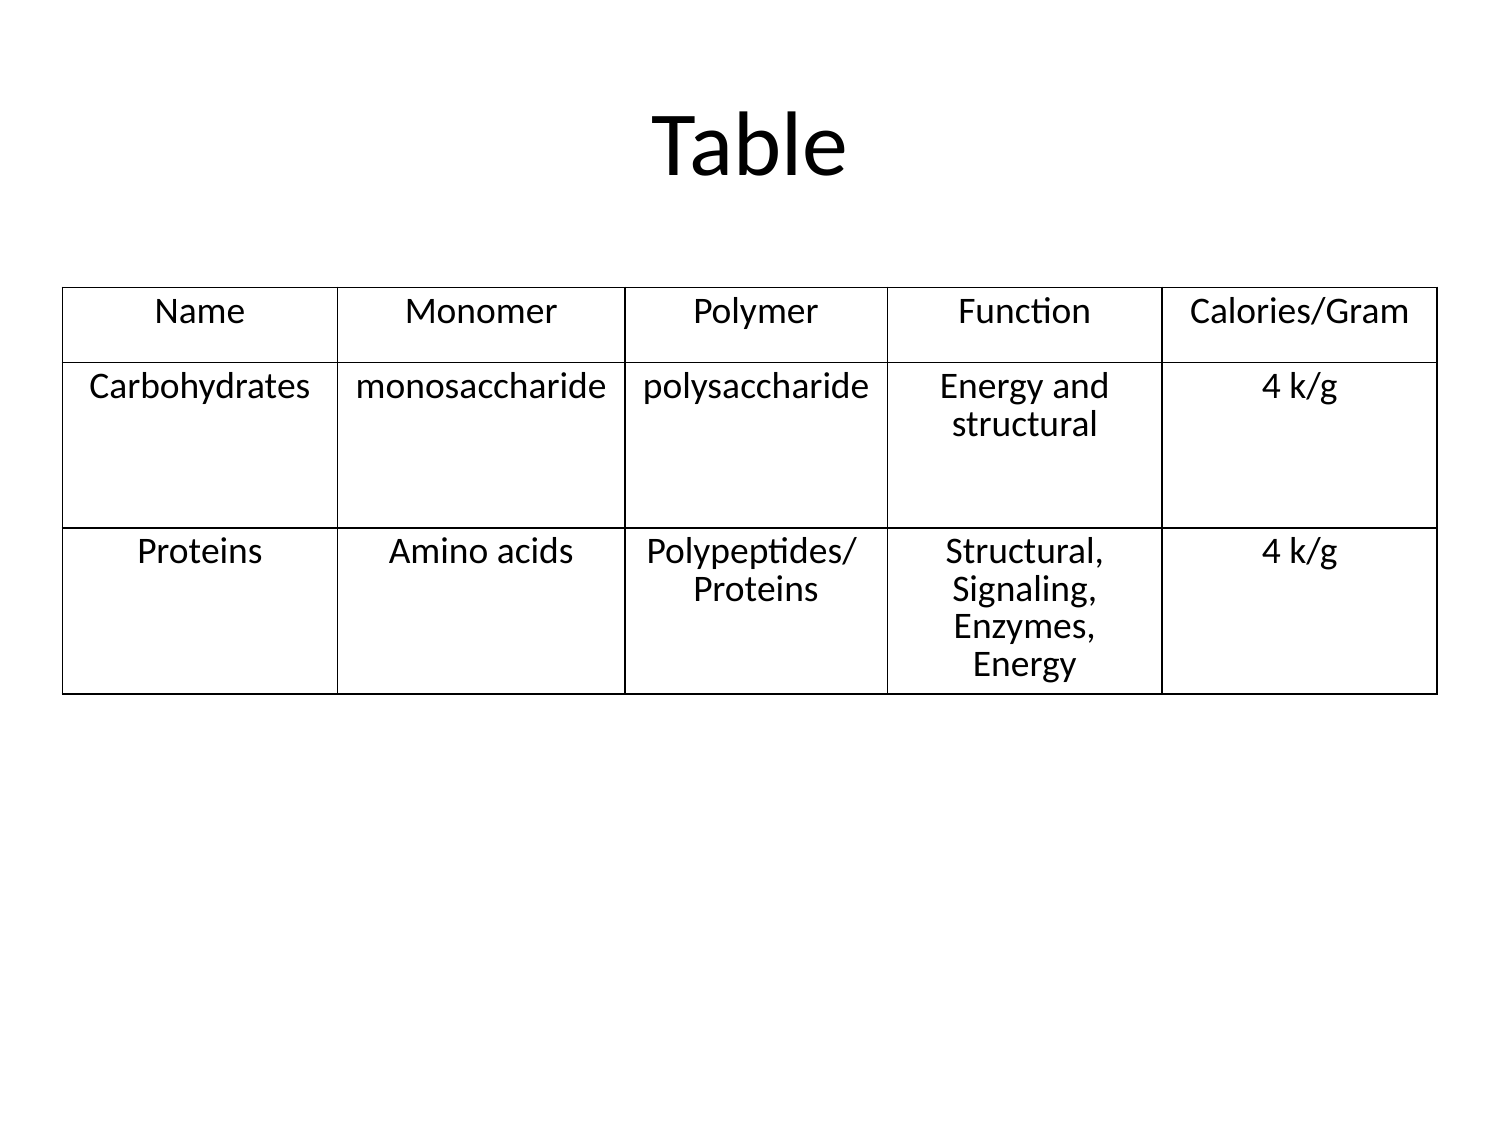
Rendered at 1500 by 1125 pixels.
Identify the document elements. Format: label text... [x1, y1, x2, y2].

table_header Polymer [626, 288, 887, 362]
table_cell Amino acids [338, 529, 624, 693]
table_cell Polypeptides/ Proteins [626, 529, 887, 693]
table_cell 4 k/g [1163, 529, 1436, 693]
table_cell 4 k/g [1163, 363, 1436, 527]
table_cell Carbohydrates [63, 363, 337, 527]
title Table [75, 45, 1425, 233]
table_cell monosaccharide [338, 363, 624, 527]
table_header Name [63, 288, 337, 362]
table_header Function [888, 288, 1161, 362]
table_cell Structural, Signaling, Enzymes, Energy [888, 529, 1161, 693]
table_cell polysaccharide [626, 363, 887, 527]
table_header Monomer [338, 288, 624, 362]
table_header Calories/Gram [1163, 288, 1436, 362]
table_cell Energy and structural [888, 363, 1161, 527]
table_cell Proteins [63, 529, 337, 693]
